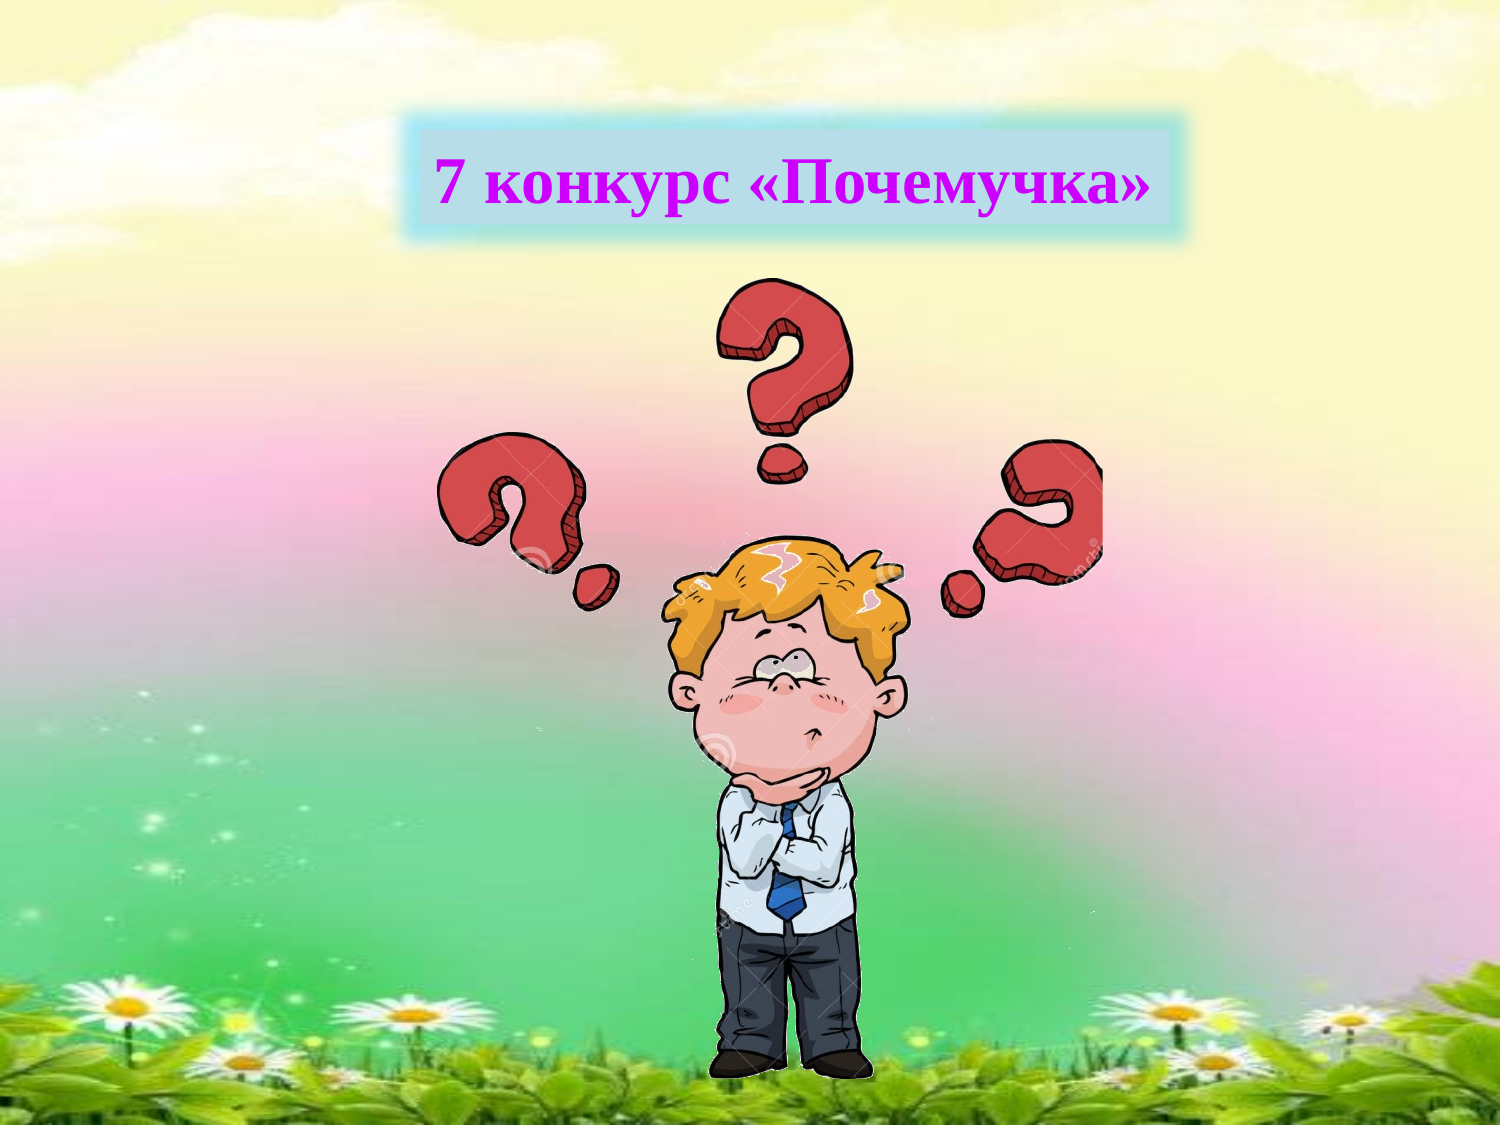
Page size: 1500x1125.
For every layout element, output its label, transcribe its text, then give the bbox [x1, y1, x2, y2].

text_box 7 конкурс «Почемучка» [419, 129, 1170, 225]
picture [0, 0, 1500, 1125]
